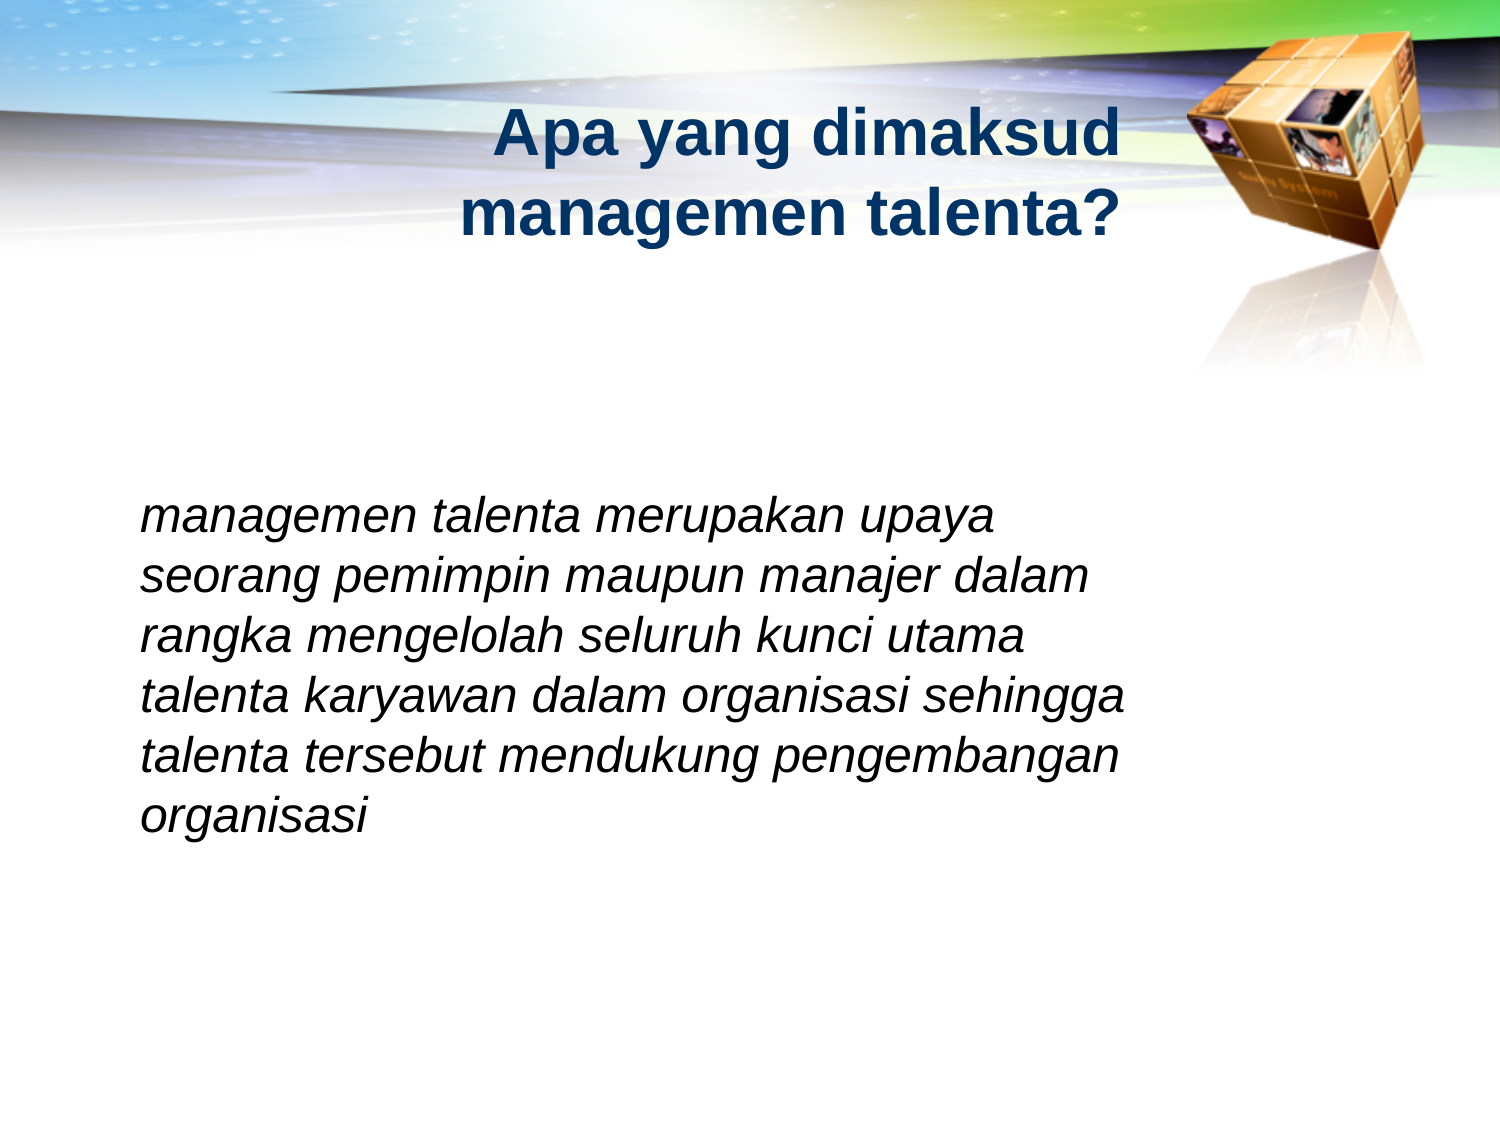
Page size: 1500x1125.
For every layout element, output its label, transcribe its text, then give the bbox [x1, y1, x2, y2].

picture [0, 0, 1500, 375]
list managemen talenta merupakan upaya seorang pemimpin maupun manajer dalam rangka mengelolah seluruh kunci utama talenta karyawan dalam organisasi sehingga talenta tersebut mendukung pengembangan organisasi [125, 474, 1188, 775]
title Apa yang dimaksud managemen talenta? [87, 99, 1138, 238]
